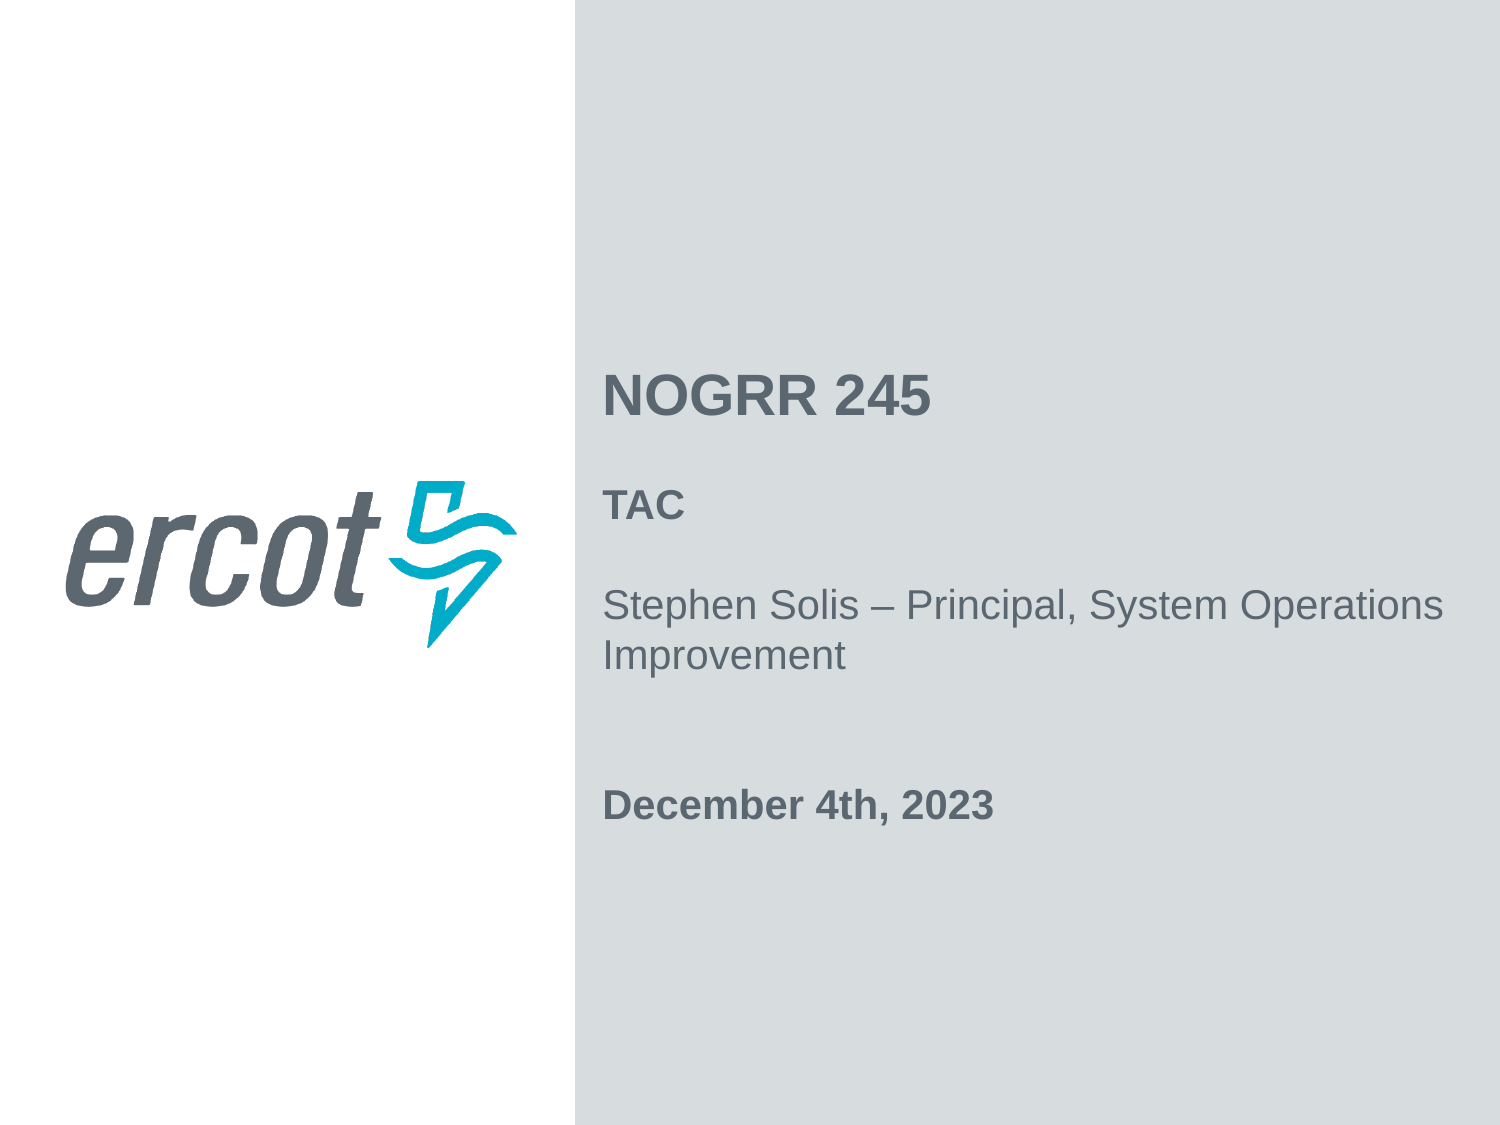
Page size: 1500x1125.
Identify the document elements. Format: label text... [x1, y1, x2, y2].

picture [56, 471, 525, 654]
text_box NOGRR 245 TAC Stephen Solis – Principal, System Operations Improvement December 4th, 2023 [587, 350, 1500, 835]
